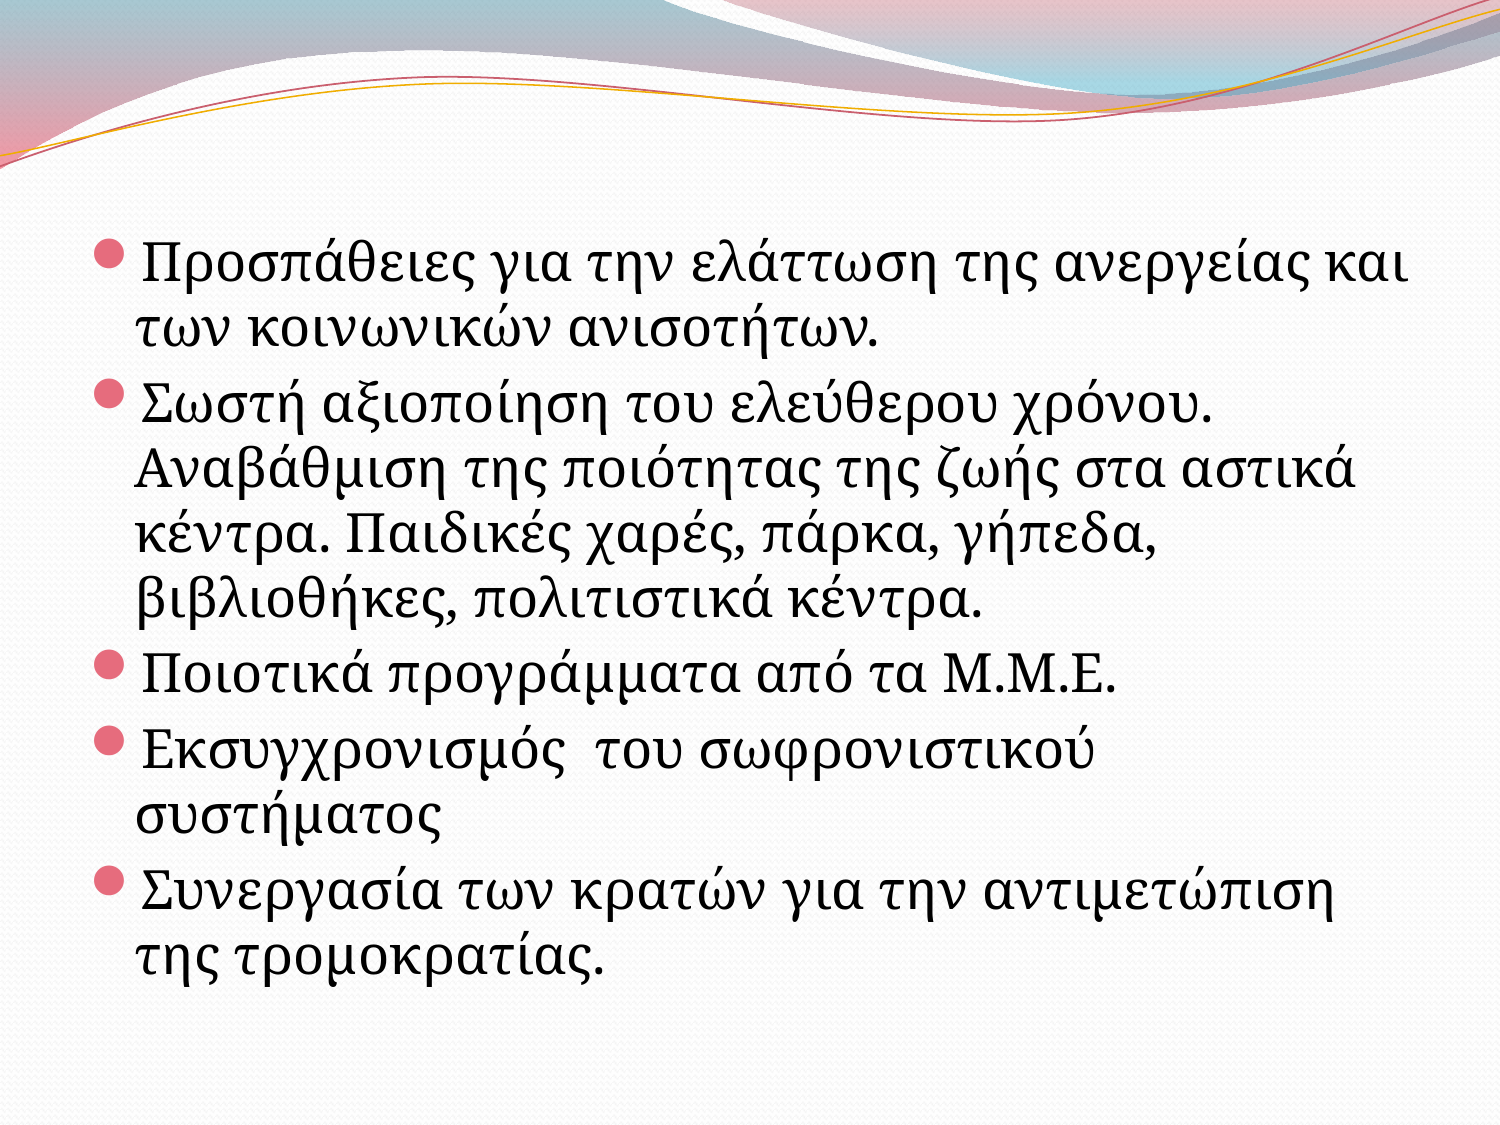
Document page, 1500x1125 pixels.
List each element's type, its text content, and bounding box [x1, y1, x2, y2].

list Προσπάθειες για την ελάττωση της ανεργείας και των κοινωνικών ανισοτήτων. Σωστή αξιοποίηση του ελεύθερου χρόνου. Αναβάθμιση της ποιότητας της ζωής στα αστικά κέντρα. Παιδικές χαρές, πάρκα, γήπεδα, βιβλιοθήκες, πολιτιστικά κέντρα. Ποιοτικά προγράμματα από τα Μ.Μ.Ε. Εκσυγχρονισμός του σωφρονιστικού συστήματος Συνεργασία των κρατών για την αντιμετώπιση της τρομοκρατίας. [75, 219, 1425, 1038]
